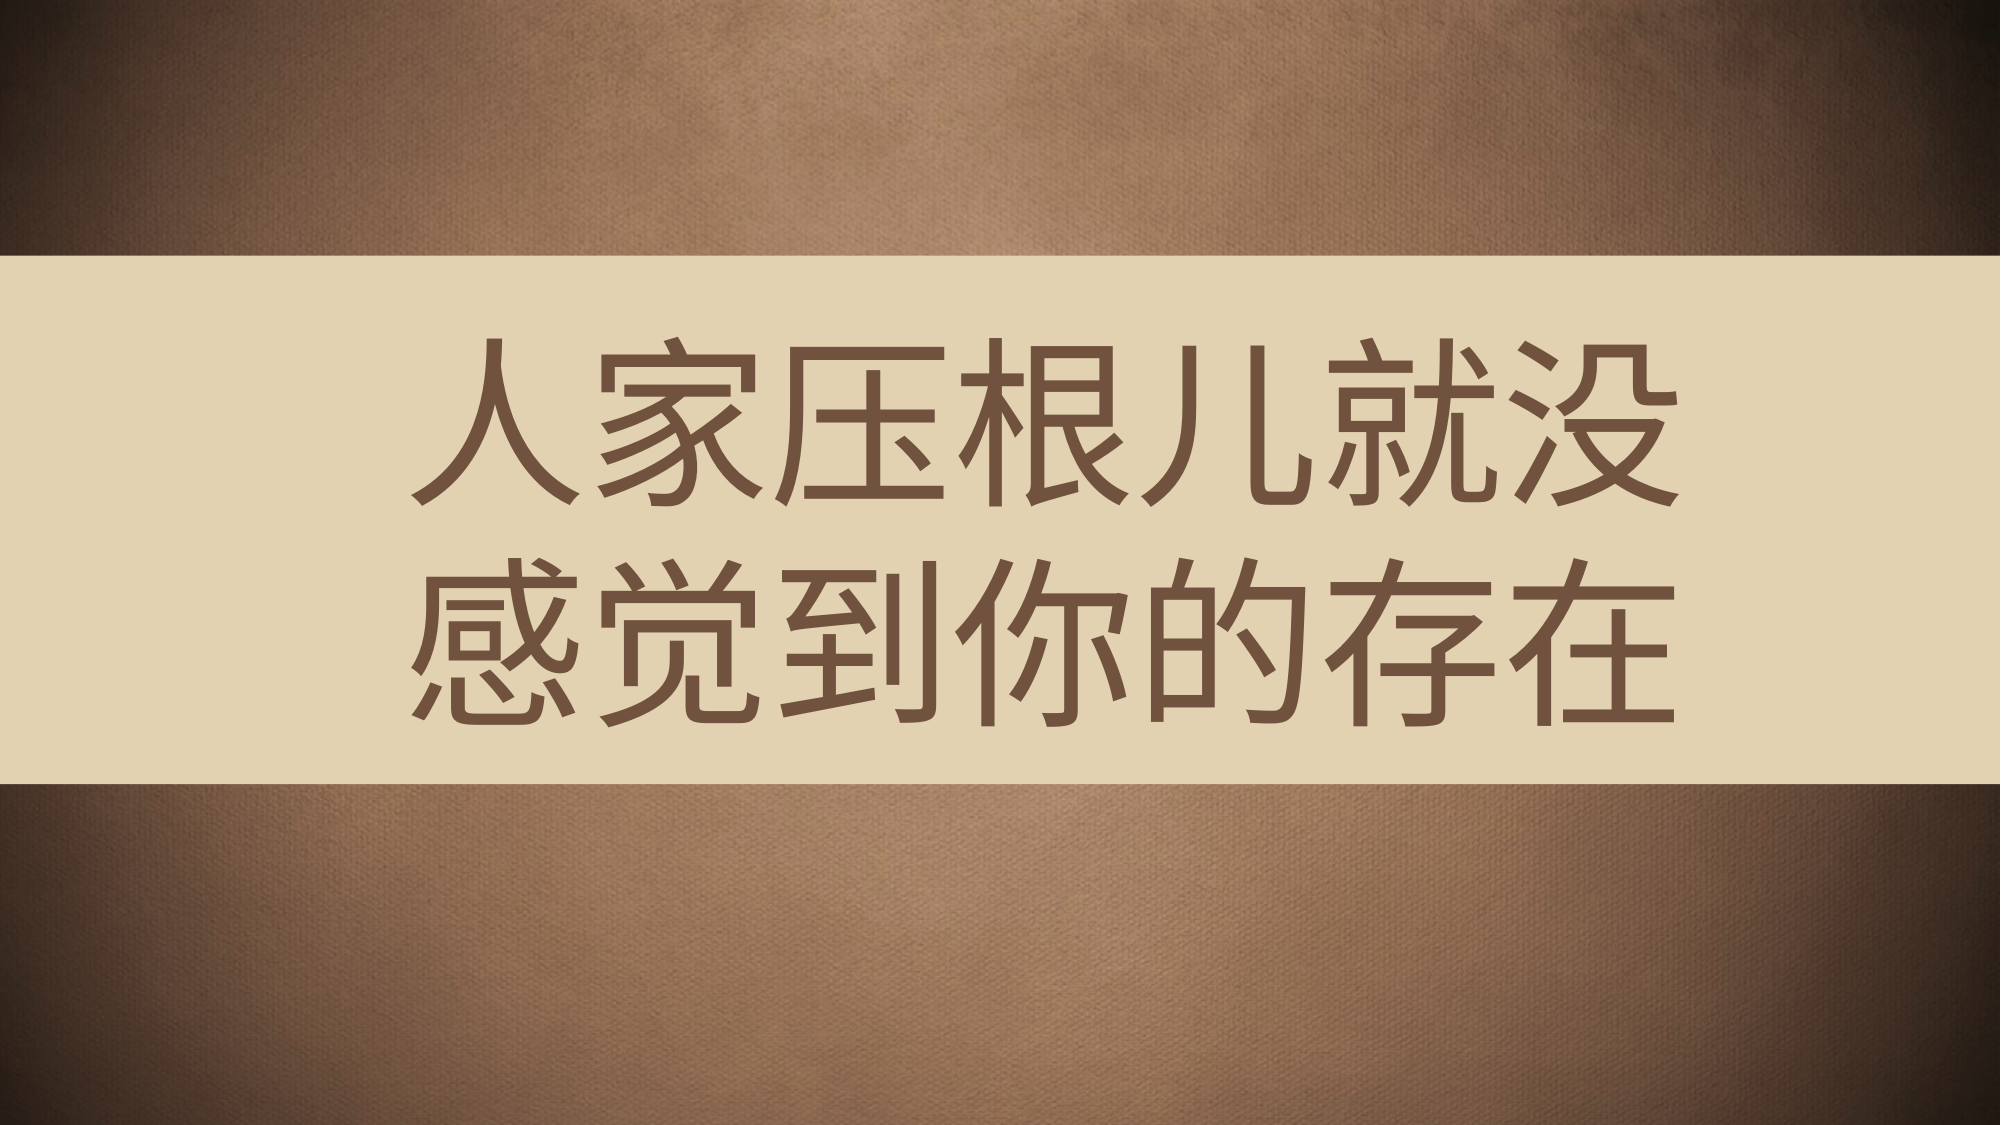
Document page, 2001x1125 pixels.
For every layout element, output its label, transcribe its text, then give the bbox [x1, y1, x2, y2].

picture [0, 0, 2000, 255]
picture [0, 785, 2000, 1125]
text_box [0, 255, 2000, 785]
text_box 人家压根儿就没 感觉到你的存在 [388, 302, 1701, 757]
